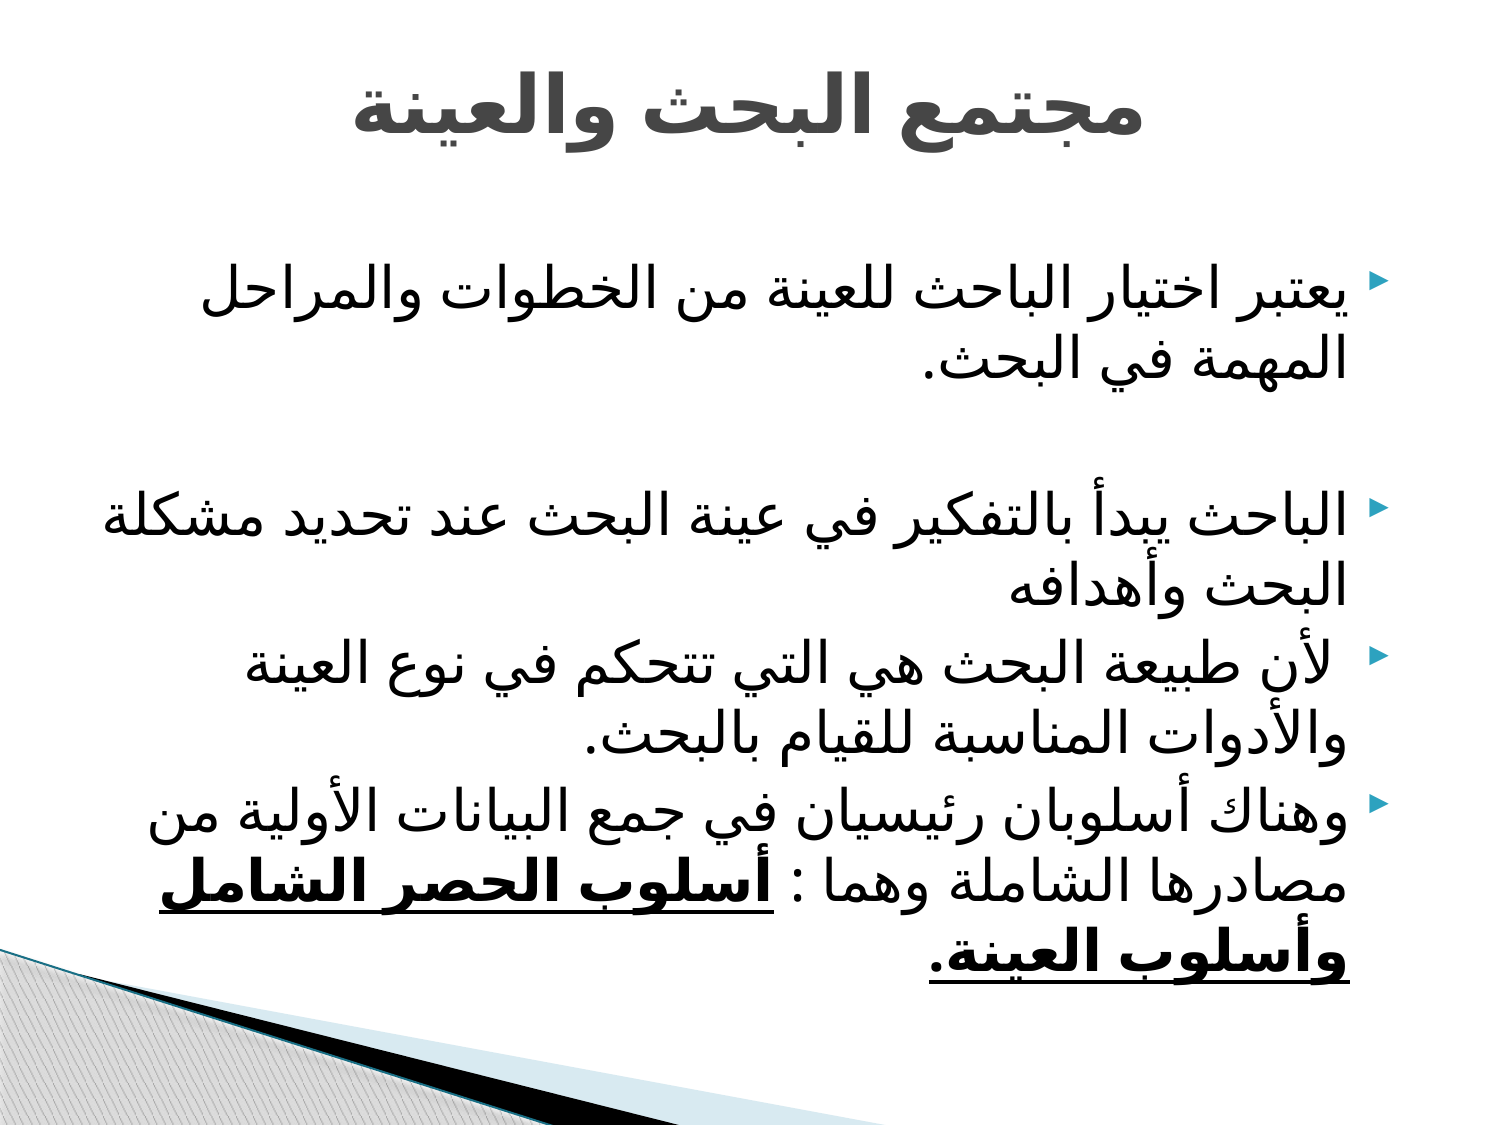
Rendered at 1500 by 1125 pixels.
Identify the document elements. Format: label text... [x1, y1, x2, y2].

list يعتبر اختيار الباحث للعينة من الخطوات والمراحل المهمة في البحث. الباحث يبدأ بالتفكير في عينة البحث عند تحديد مشكلة البحث وأهدافه لأن طبيعة البحث هي التي تتحكم في نوع العينة والأدوات المناسبة للقيام بالبحث. وهناك أسلوبان رئيسيان في جمع البيانات الأولية من مصادرها الشاملة وهما : أسلوب الحصر الشامل وأسلوب العينة. [75, 243, 1425, 986]
title مجتمع البحث والعينة [75, 45, 1425, 233]
